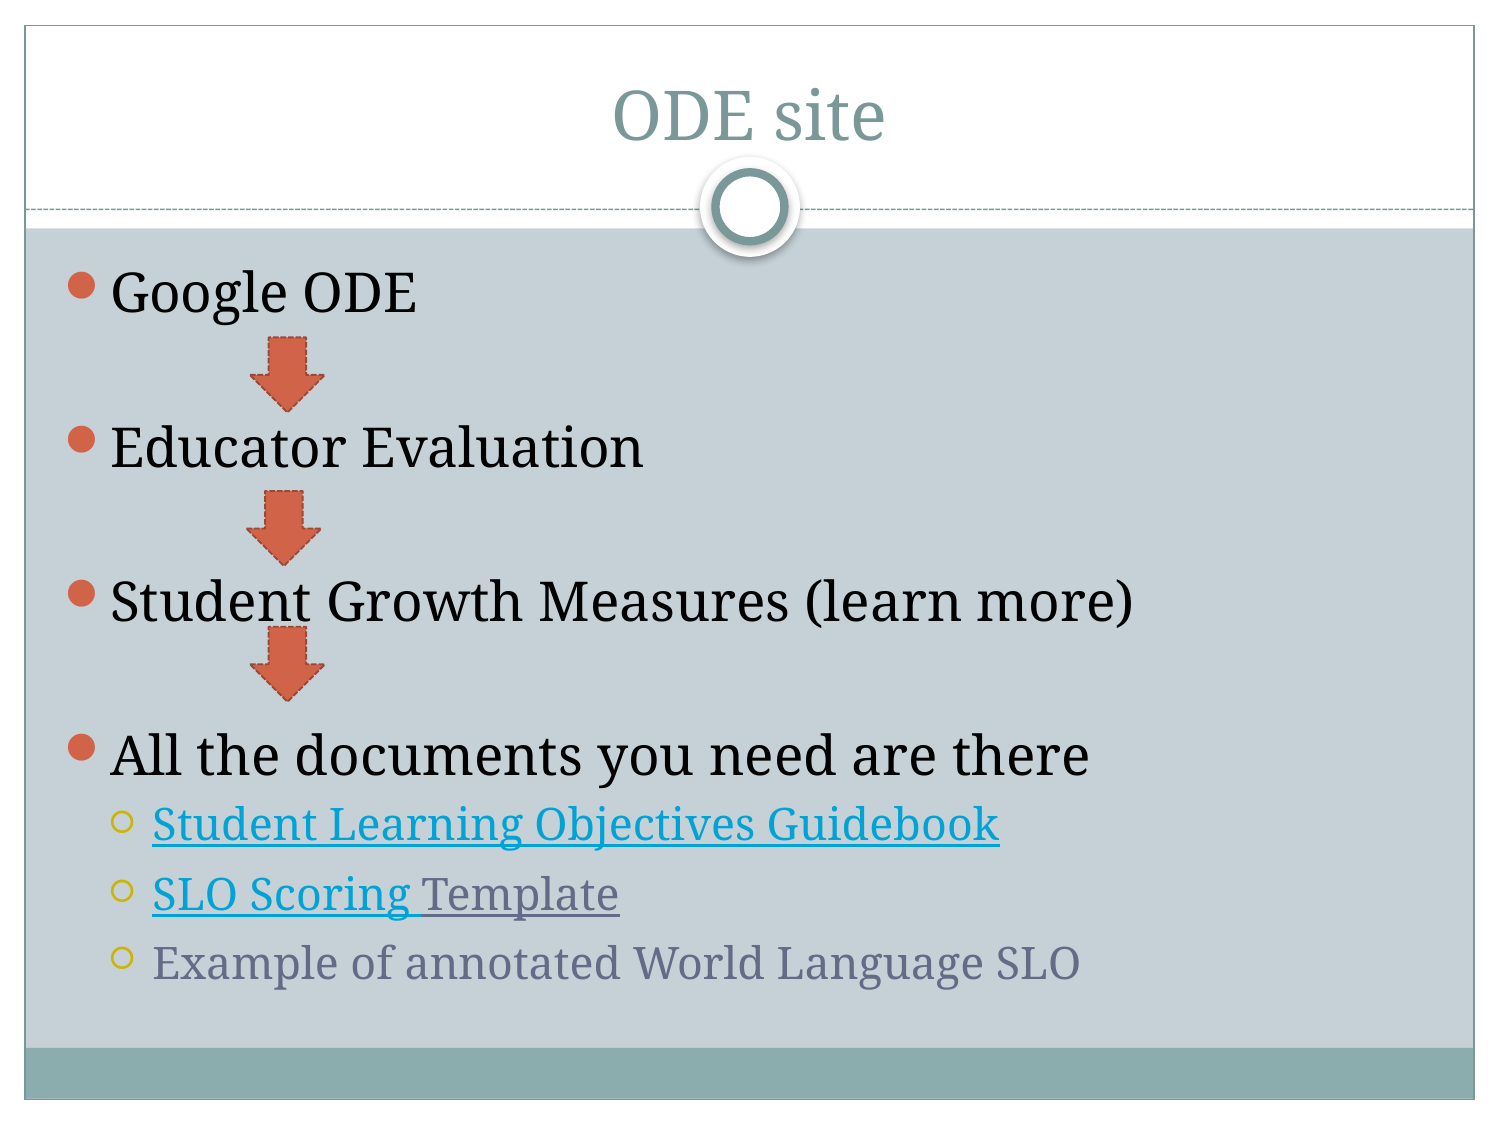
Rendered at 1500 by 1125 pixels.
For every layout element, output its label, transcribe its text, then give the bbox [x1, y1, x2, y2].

text_box [249, 625, 325, 702]
text_box [246, 490, 322, 567]
text_box [249, 336, 325, 413]
title ODE site [49, 37, 1450, 162]
list Google ODE Educator Evaluation Student Growth Measures (learn more) All the documents you need are there Student Learning Objectives Guidebook SLO Scoring Template Example of annotated World Language SLO [49, 250, 1445, 1001]
